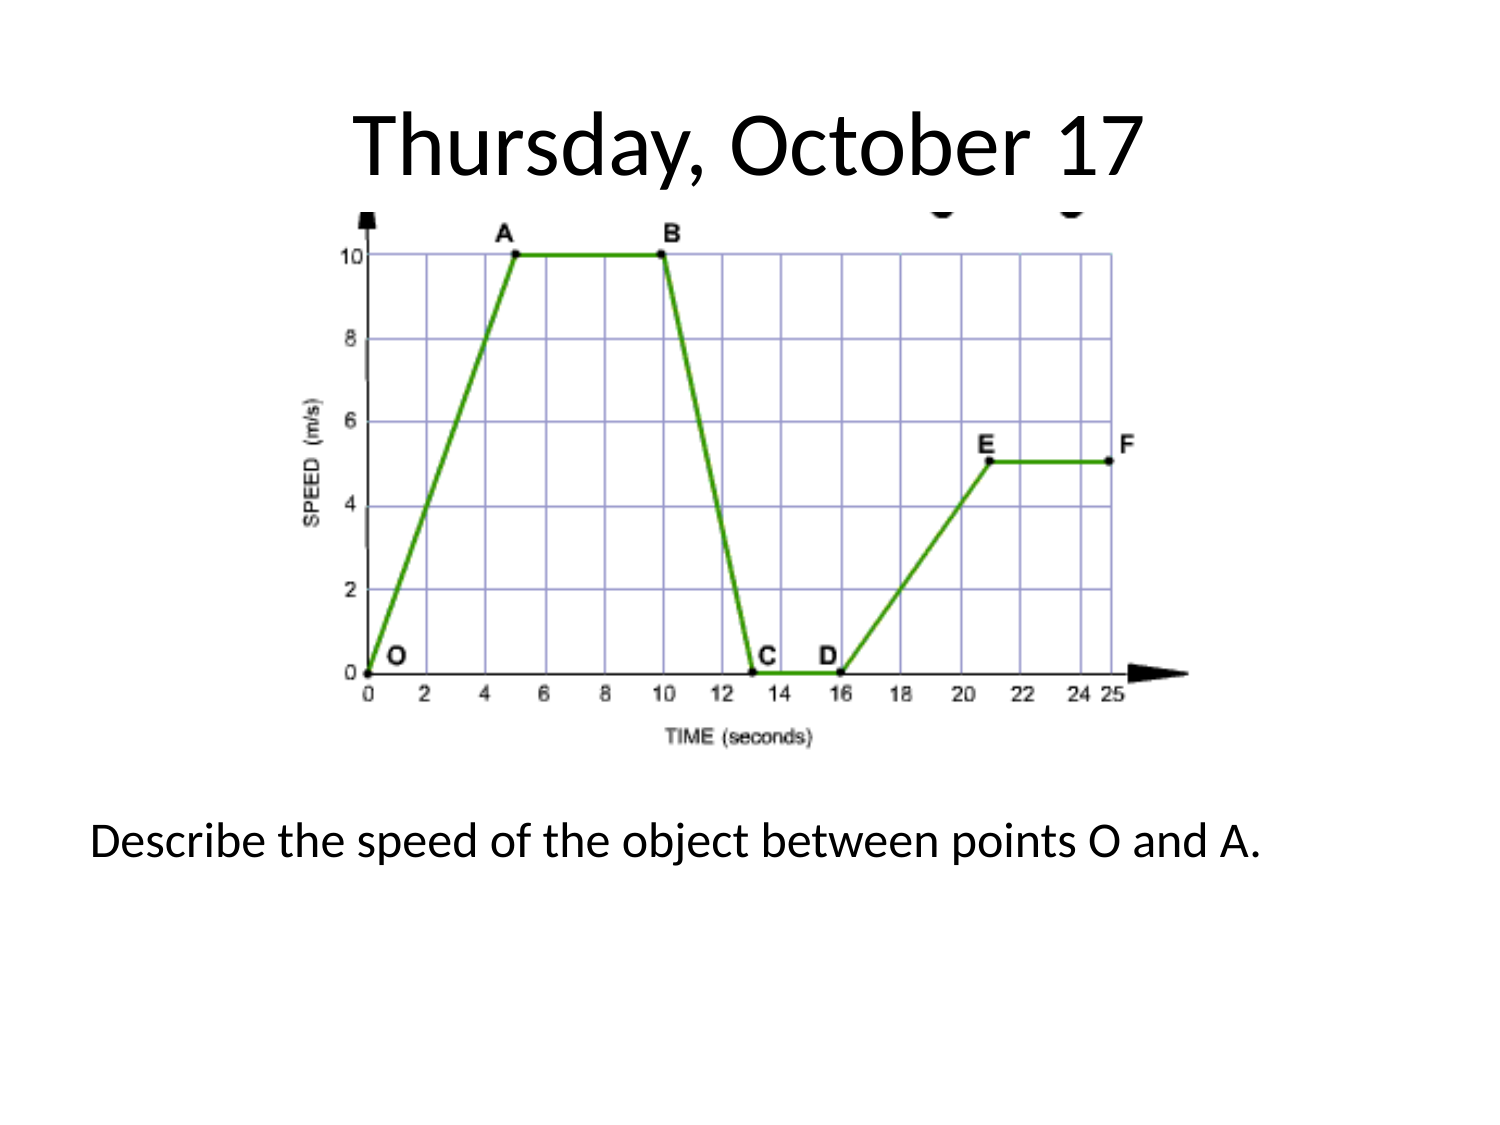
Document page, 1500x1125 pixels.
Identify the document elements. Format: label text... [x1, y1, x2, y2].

text_box Describe the speed of the object between points O and A. [75, 799, 1450, 935]
picture [287, 212, 1201, 763]
title Thursday, October 17 [75, 45, 1425, 233]
